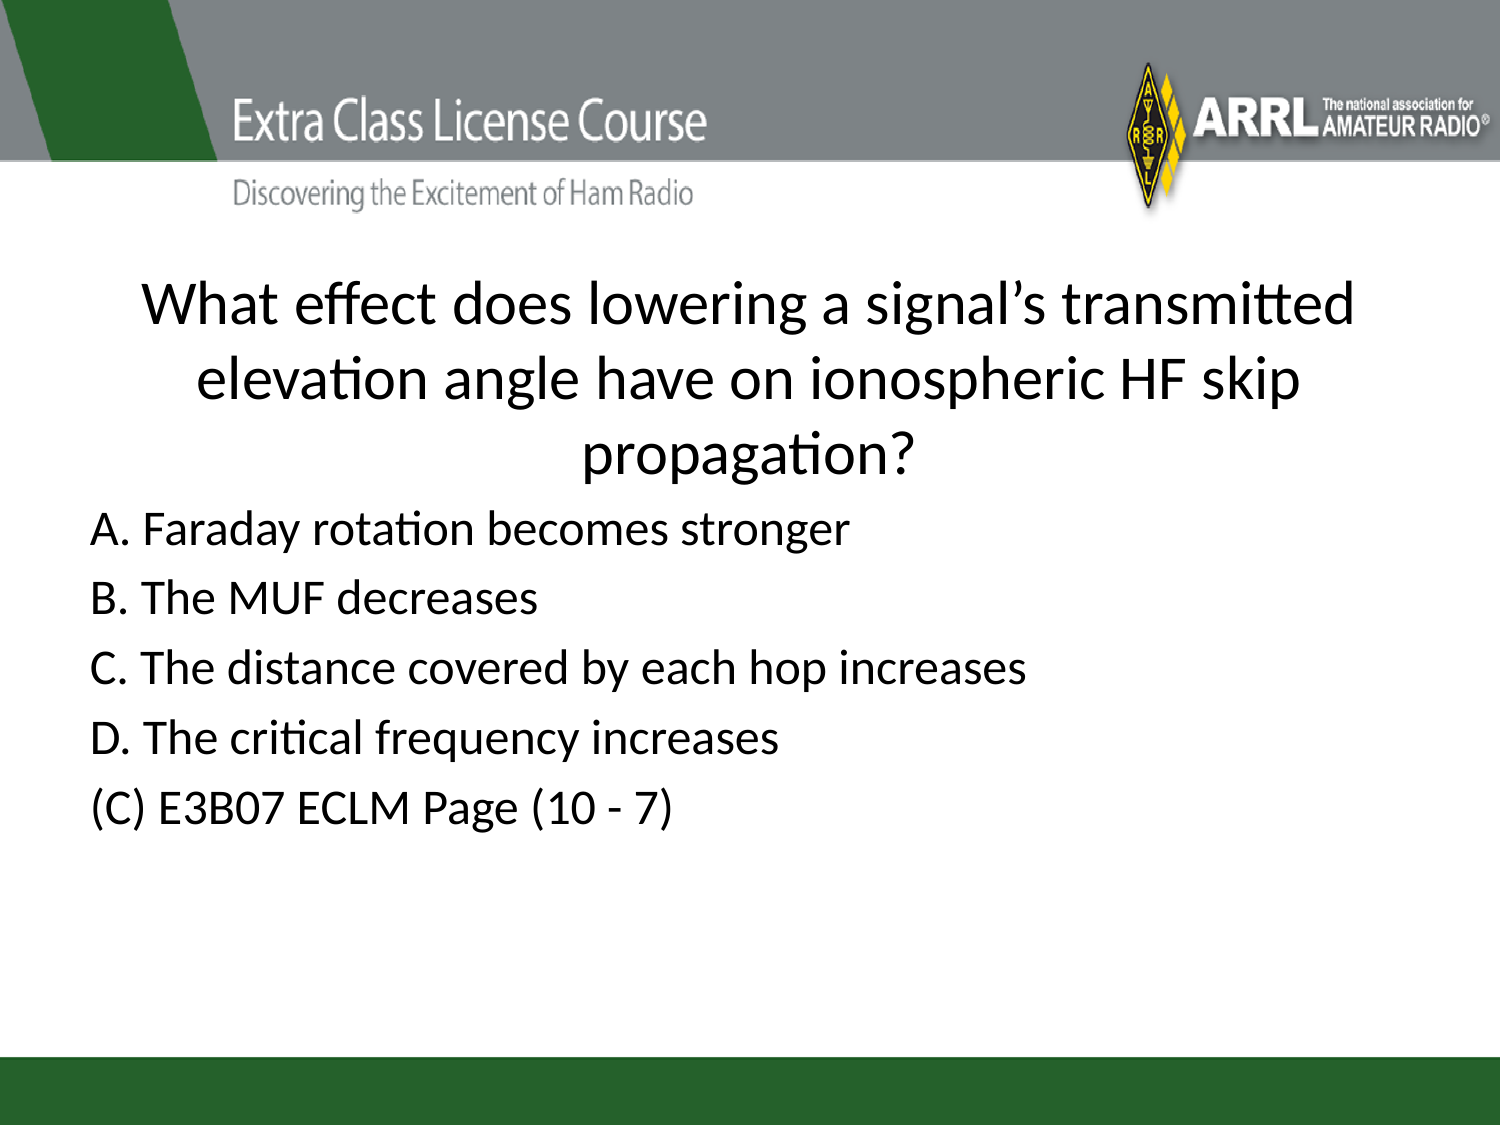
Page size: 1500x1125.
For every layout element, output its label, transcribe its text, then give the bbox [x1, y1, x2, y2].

picture [0, 0, 1500, 1125]
list A. Faraday rotation becomes stronger B. The MUF decreases C. The distance covered by each hop increases D. The critical frequency increases (C) E3B07 ECLM Page (10 - 7) [75, 487, 1425, 1005]
title What effect does lowering a signal’s transmitted elevation angle have on ionospheric HF skip propagation? [75, 254, 1425, 435]
